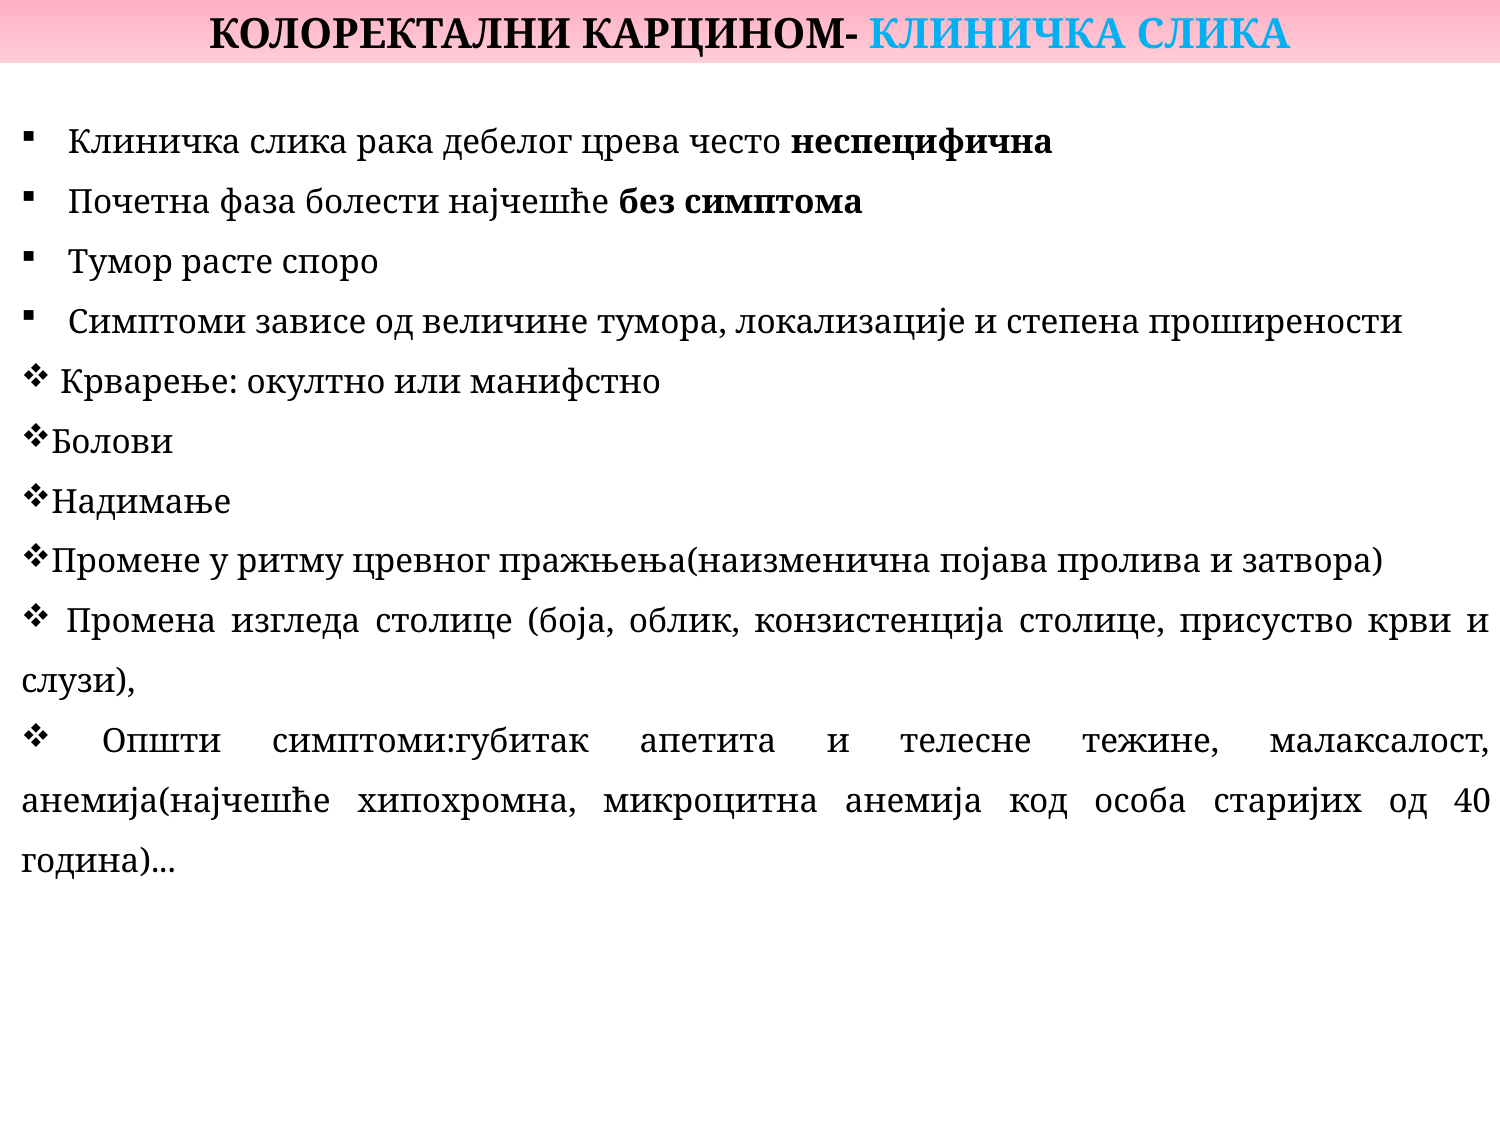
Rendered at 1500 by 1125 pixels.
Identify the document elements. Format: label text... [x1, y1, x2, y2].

text_box Клиничка слика рака дебелог црева често неспецифична Почетна фаза болести најчешће без симптома Тумор расте споро Симптоми зависе од величине тумора, локализације и степена проширености Крварење: окултно или манифстно Болови Надимање Промене у ритму цревног пражњења(наизменична појава пролива и затвора) Промена изгледа столице (боја, облик, конзистенција столице, присуство крви и слузи), Општи симптоми:губитак апетита и телесне тежине, малаксалост, анемија(најчешће хипохромна, микроцитна анемија код особа старијих од 40 година)... [6, 63, 1500, 947]
text_box КОЛОРЕКТАЛНИ КАРЦИНОМ- КЛИНИЧКА СЛИКА [0, 0, 1500, 63]
